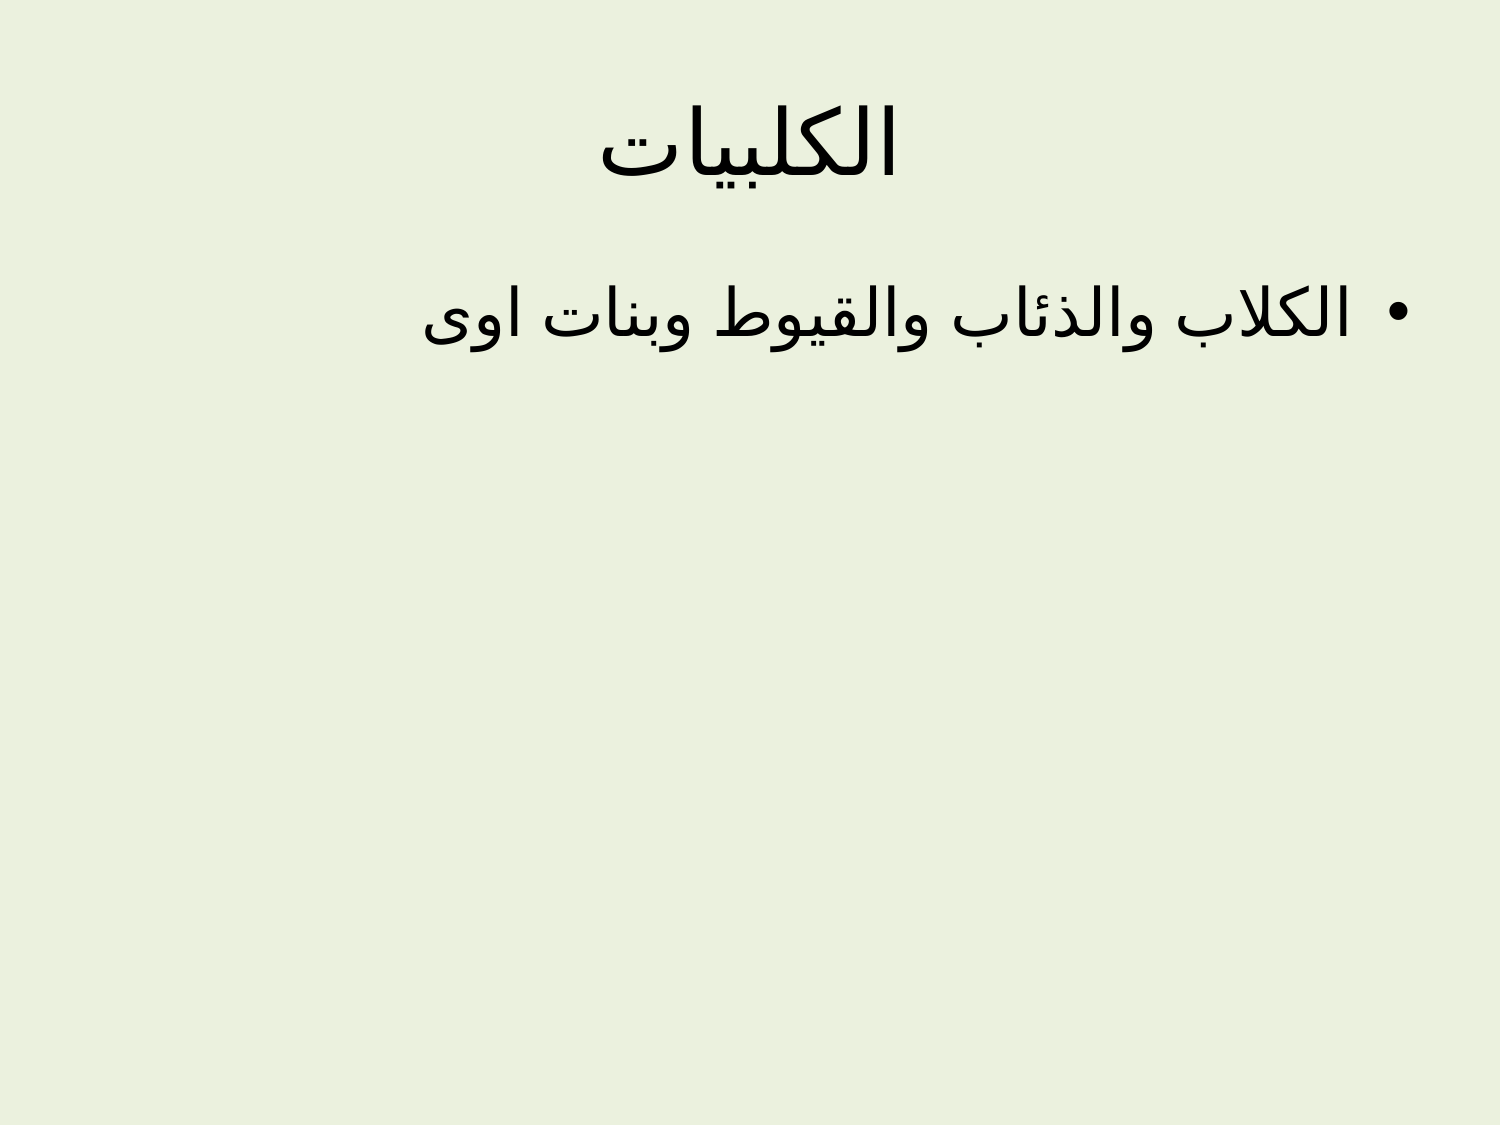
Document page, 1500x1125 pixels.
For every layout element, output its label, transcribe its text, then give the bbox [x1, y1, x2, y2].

list الكلاب والذئاب والقيوط وبنات اوى [75, 262, 1425, 1005]
title الكلبيات [75, 45, 1425, 233]
